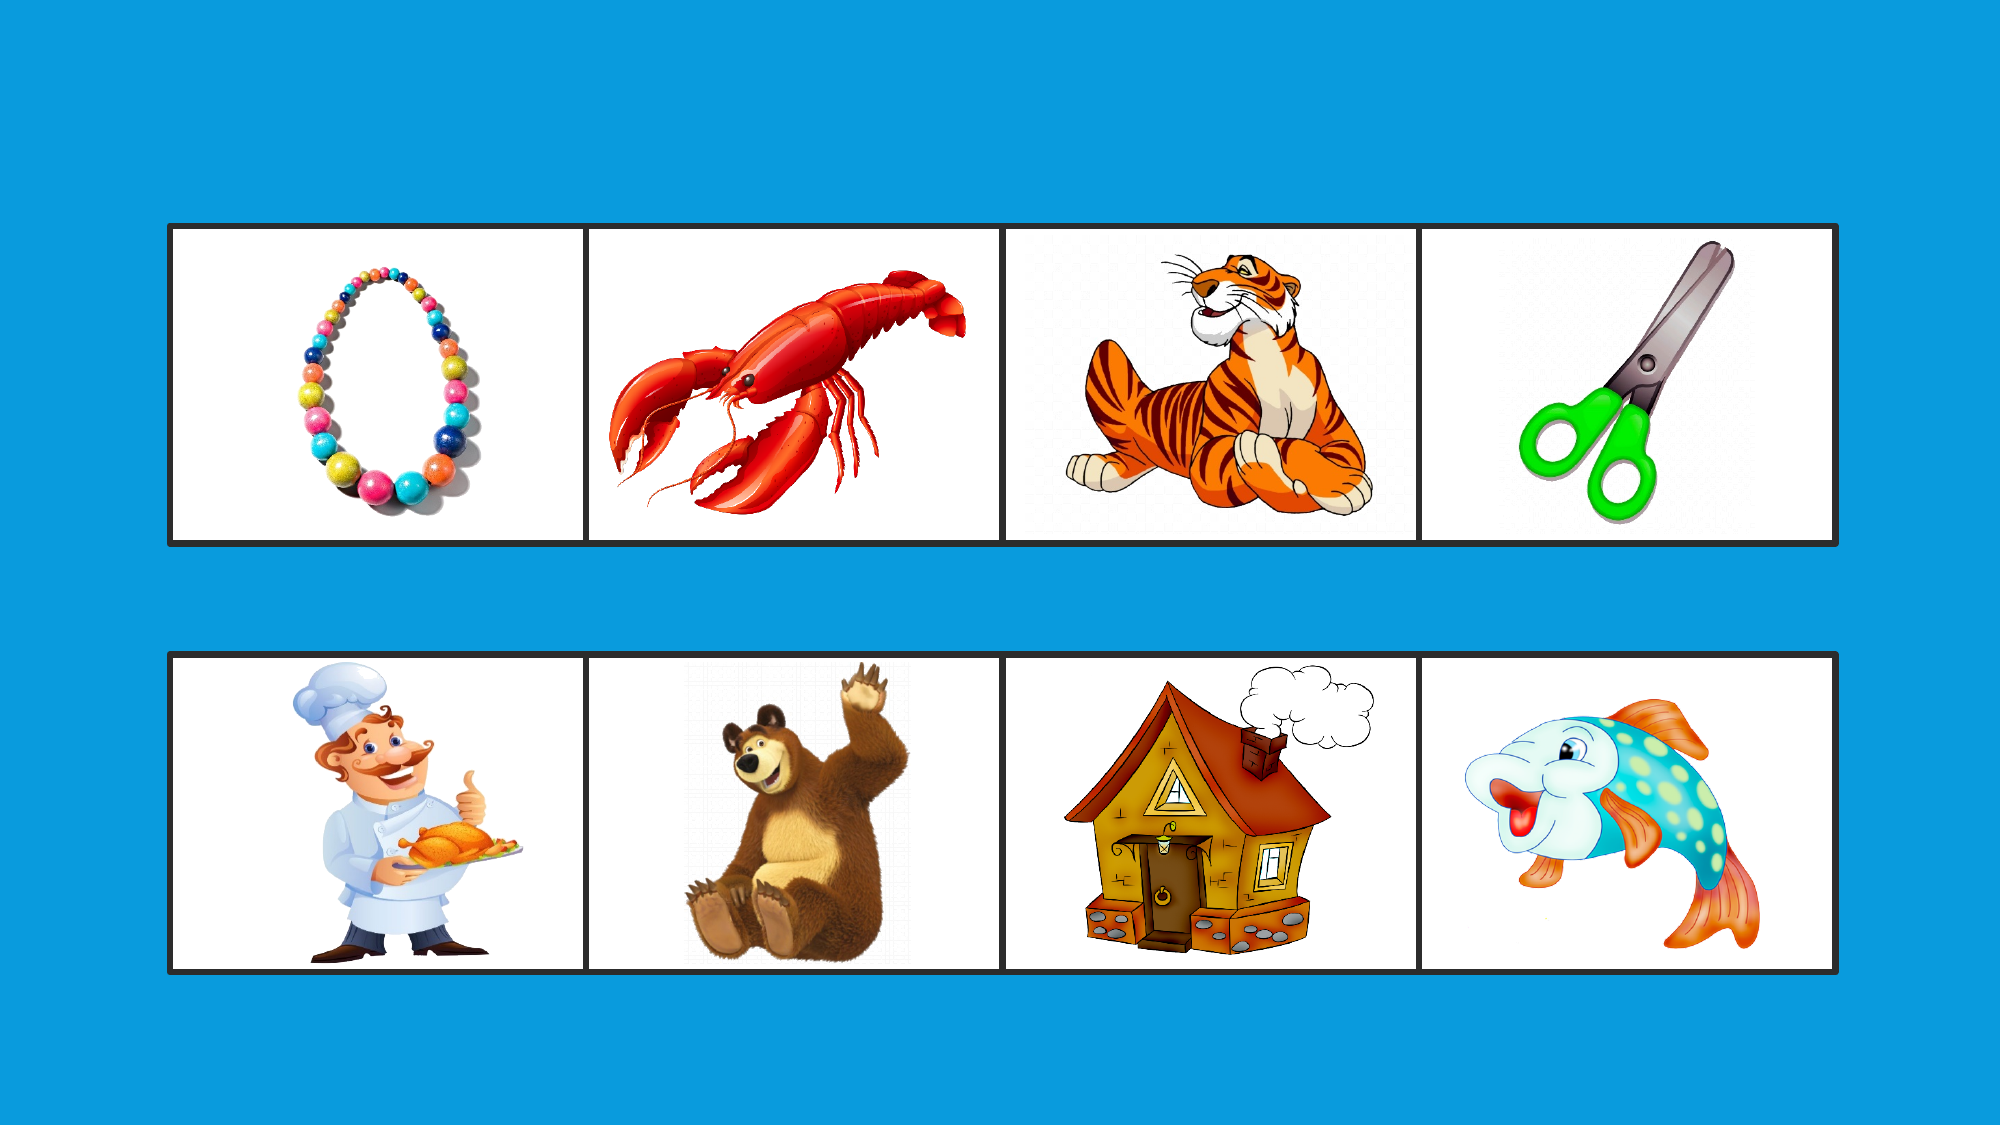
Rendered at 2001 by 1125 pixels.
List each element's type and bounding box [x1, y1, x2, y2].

text_box [585, 225, 1002, 545]
picture [168, 652, 1838, 974]
text_box [169, 225, 585, 545]
text_box [587, 653, 1004, 973]
text_box [1418, 653, 1836, 973]
text_box [1002, 225, 1418, 545]
text_box [1004, 653, 1418, 973]
picture [168, 224, 1838, 546]
text_box [1418, 225, 1836, 545]
text_box [169, 653, 587, 973]
